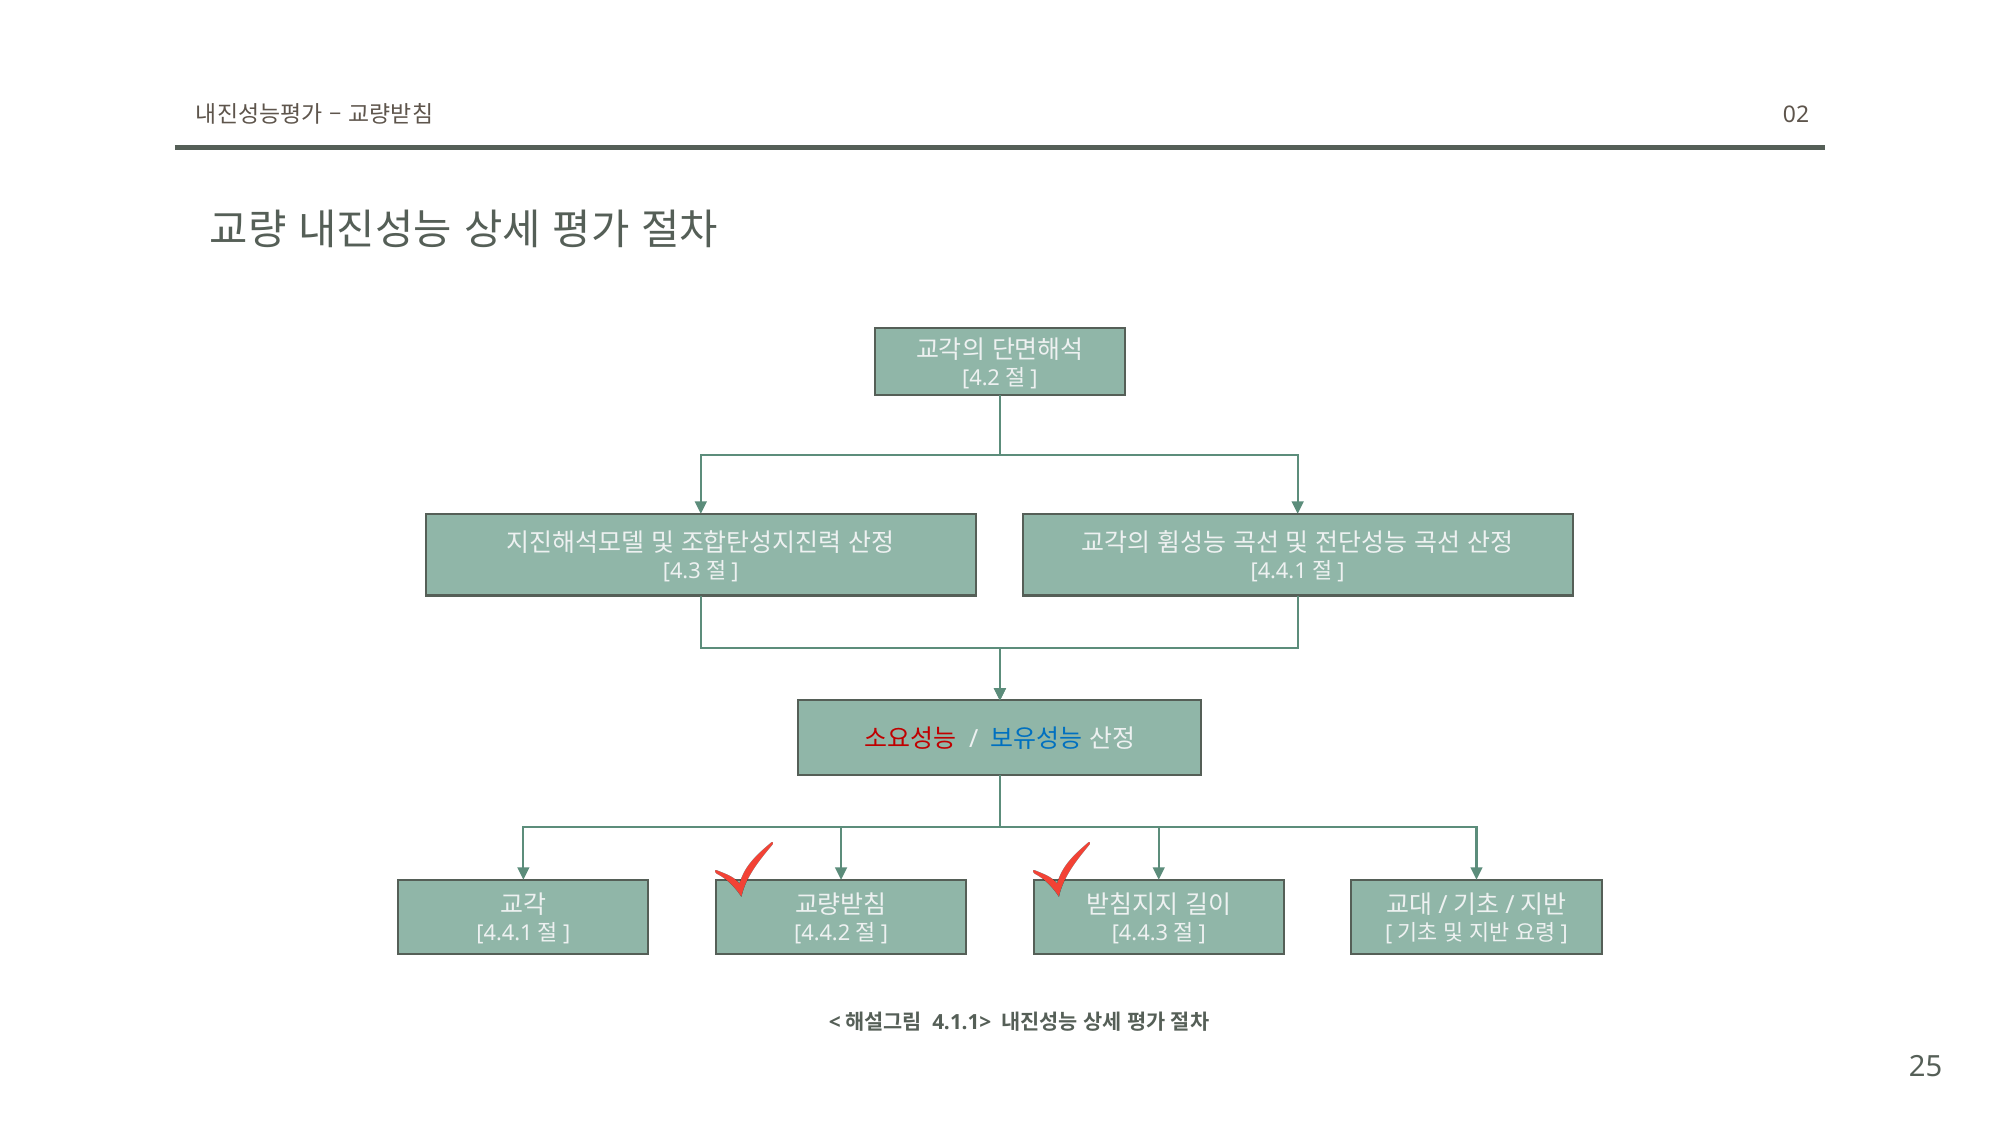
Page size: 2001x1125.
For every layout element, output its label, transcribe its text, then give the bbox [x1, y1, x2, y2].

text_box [167, 91, 1824, 135]
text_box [868, 747, 973, 907]
text_box 교각의 휨성능 곡선 및 전단성능 곡선 산정 [4.4.1절] [1022, 513, 1089, 597]
text_box 교각 [4.4.1절] [397, 879, 649, 955]
picture [1033, 842, 1090, 897]
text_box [1185, 588, 1291, 1066]
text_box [1089, 305, 1209, 604]
text_box 교각의 휨성능 곡선 및 전단성능 곡선 산정 [4.4.1절] [1209, 513, 1574, 597]
text_box 25 [1894, 1039, 1958, 1090]
text_box <해설그림 4.1.1> 내진성능 상세 평가 절차 [815, 988, 1185, 1041]
text_box 지진해석모델 및 조합탄성지진력 산정 [4.3절] [910, 513, 977, 597]
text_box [791, 304, 910, 605]
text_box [1096, 499, 1202, 797]
text_box 교량 내진성능 상세 평가 절차 [194, 195, 734, 260]
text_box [709, 588, 815, 1066]
text_box 교대/기초/지반 [기초 및 지반 요령] [1350, 879, 1603, 955]
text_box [1026, 747, 1132, 907]
text_box 지진해석모델 및 조합탄성지진력 산정 [4.3절] [425, 513, 791, 597]
picture [715, 842, 773, 897]
text_box 받침지지 길이 [4.4.3절] [1033, 879, 1185, 955]
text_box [797, 498, 903, 798]
text_box 교각의 단면해석 [4.2절] [910, 327, 1089, 396]
text_box 교량받침 [4.4.2절] [815, 879, 967, 955]
text_box 소요성능 / 보유성능 산정 [903, 699, 1096, 776]
